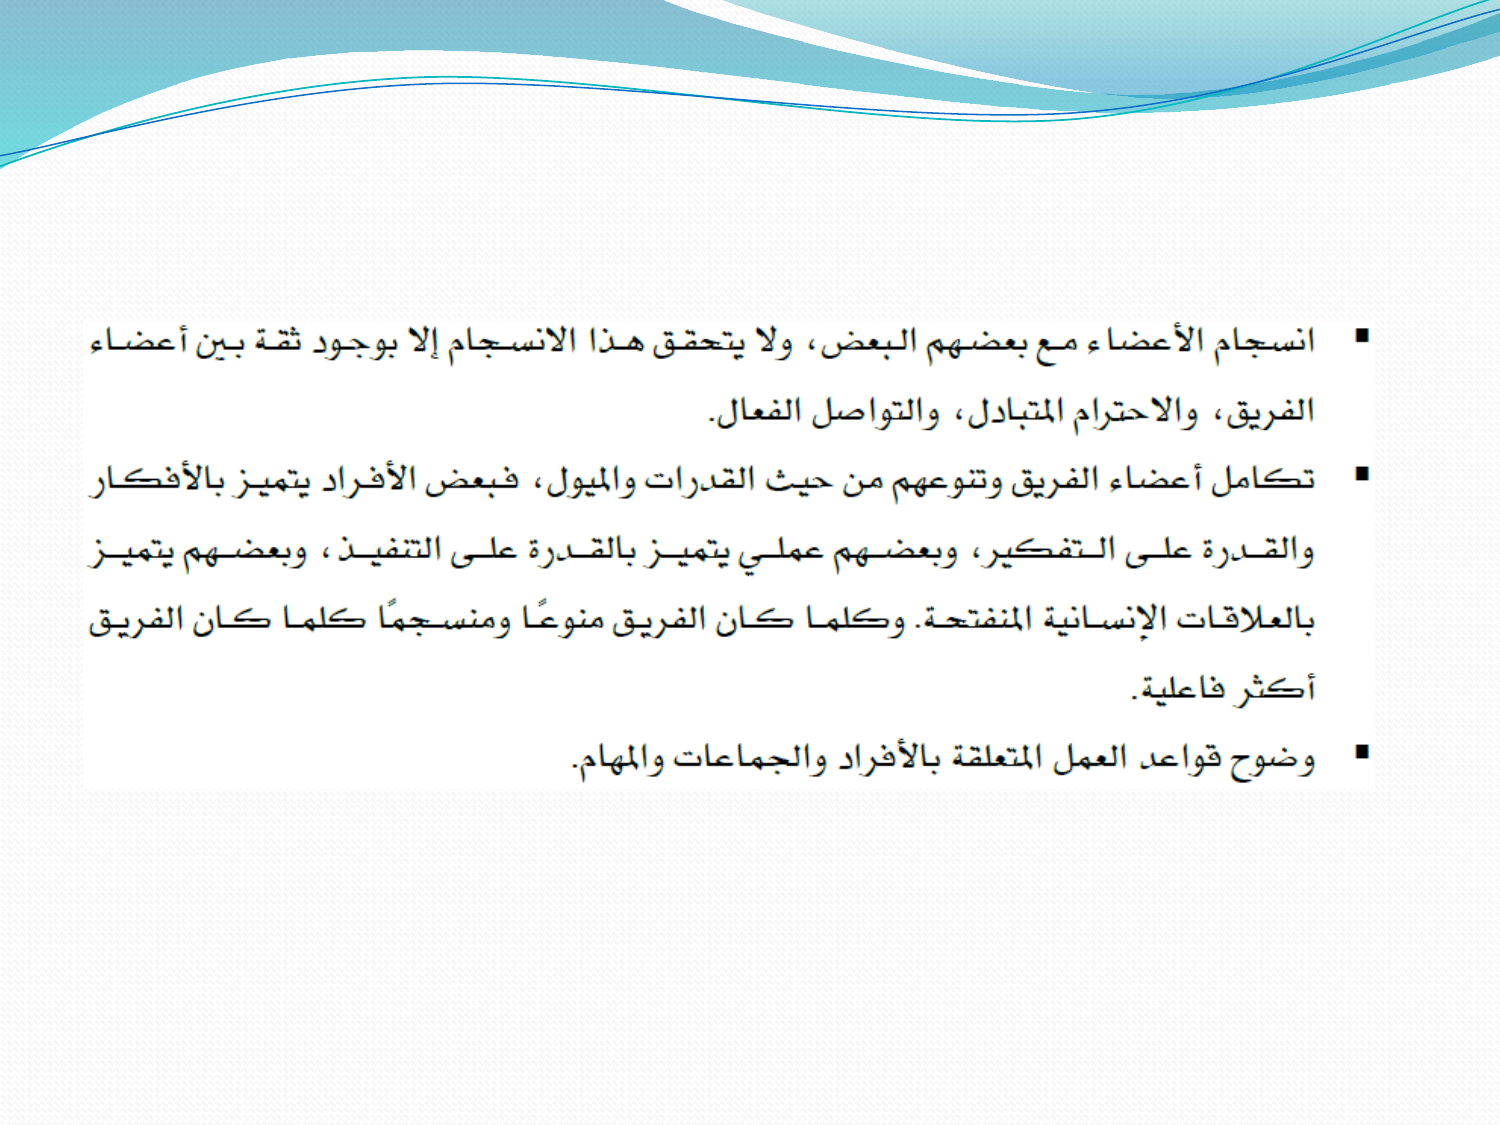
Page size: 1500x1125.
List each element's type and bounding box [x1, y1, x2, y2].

picture [83, 321, 1376, 789]
